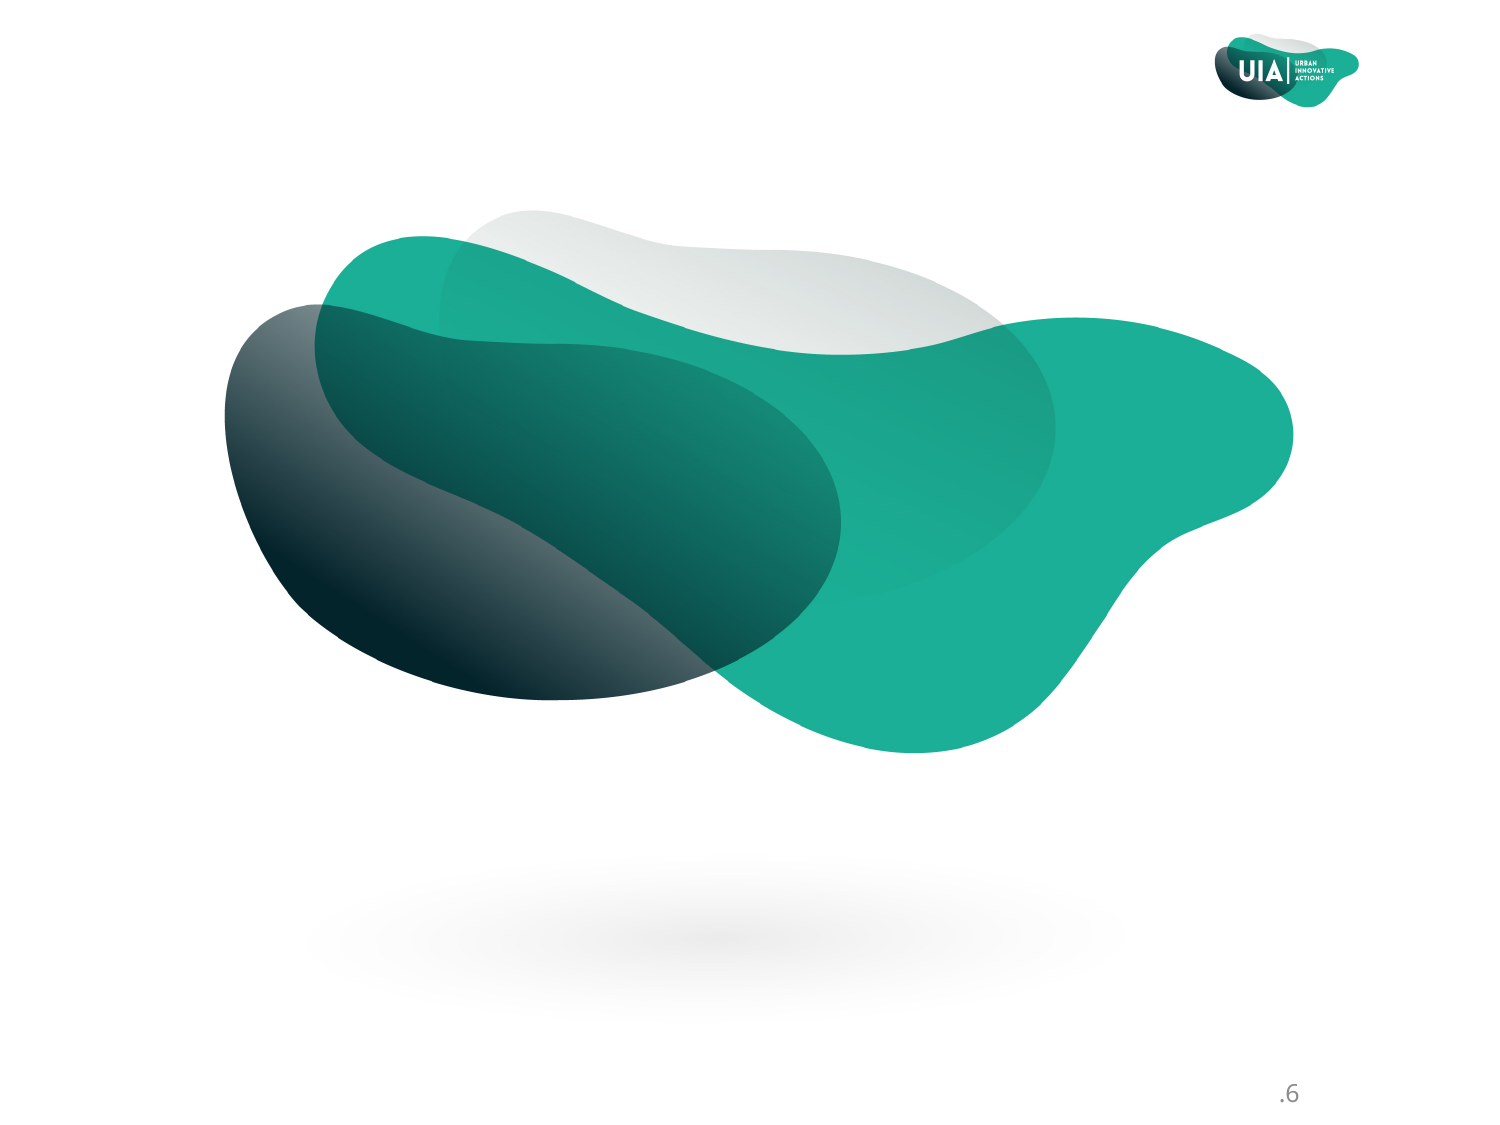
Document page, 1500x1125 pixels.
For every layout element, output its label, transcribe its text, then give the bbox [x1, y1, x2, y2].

picture [0, 0, 1500, 1124]
slide_number .6 [964, 1064, 1315, 1124]
